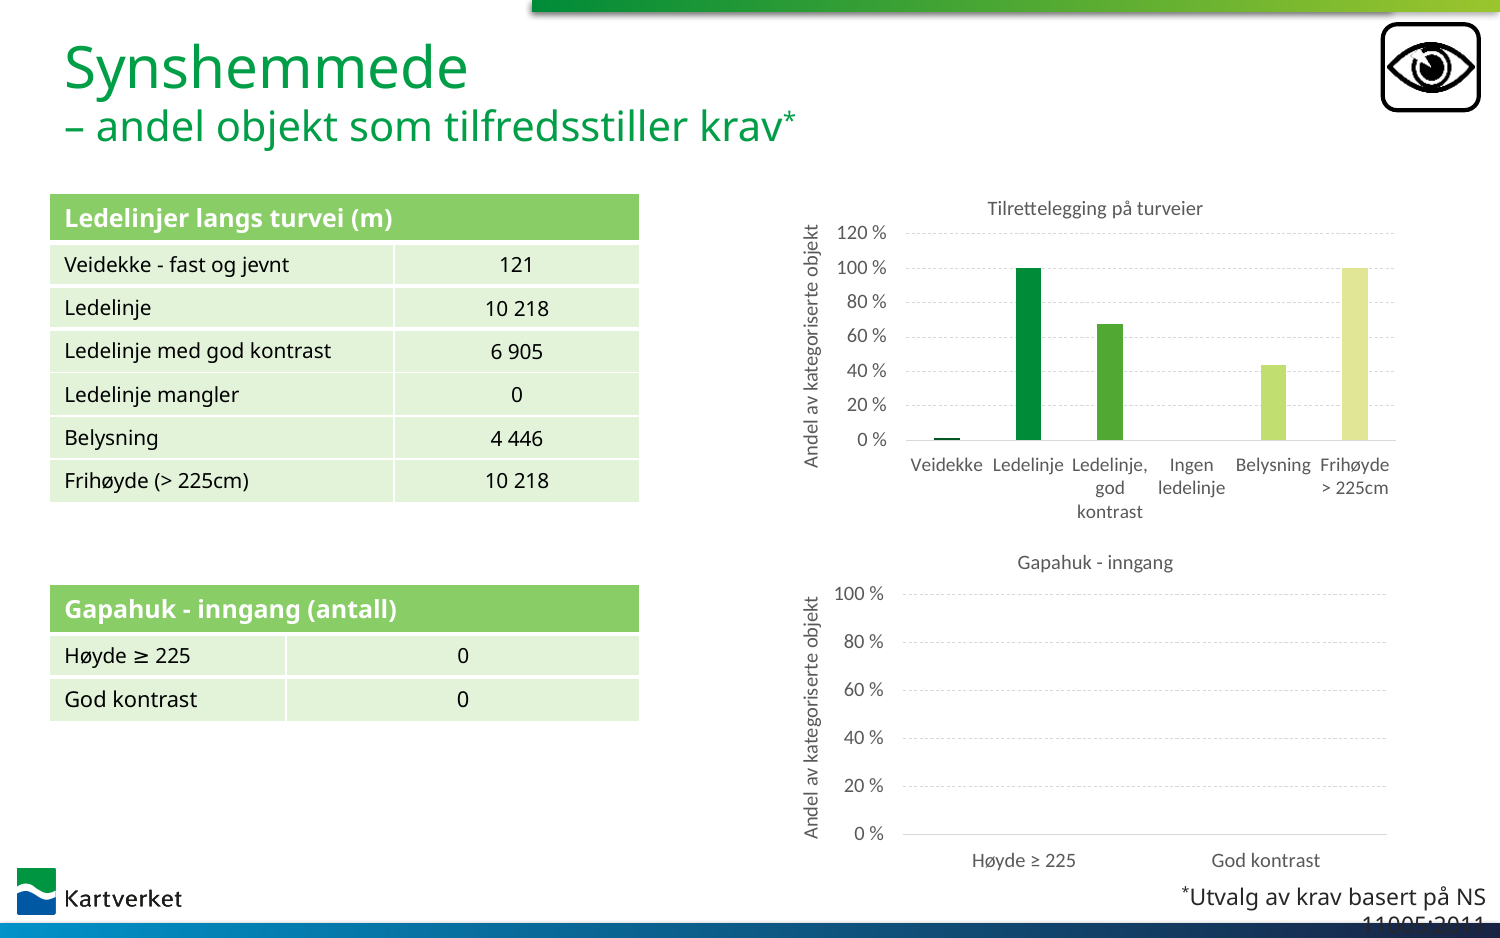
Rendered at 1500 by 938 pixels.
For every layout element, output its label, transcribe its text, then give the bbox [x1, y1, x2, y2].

table_cell 10 218 [395, 288, 639, 327]
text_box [1382, 24, 1480, 111]
table_cell 4 446 [395, 417, 639, 458]
picture [791, 187, 1400, 526]
table_cell Ledelinje [50, 288, 393, 327]
table_cell Frihøyde (> 225cm) [50, 460, 393, 502]
table_cell Ledelinje mangler [50, 373, 393, 415]
table_cell Ledelinje med god kontrast [50, 331, 393, 372]
table_cell Veidekke - fast og jevnt [50, 245, 393, 284]
table_cell 121 [395, 245, 639, 284]
table_cell God kontrast [50, 679, 285, 721]
table_cell 6 905 [395, 331, 639, 372]
table_header Ledelinjer langs turvei (m) [50, 194, 639, 240]
text_box Synshemmede – andel objekt som tilfredsstiller krav* [49, 24, 1431, 158]
table_cell 0 [287, 679, 639, 721]
table_cell Høyde ≥ 225 [50, 636, 285, 675]
table_cell 0 [287, 636, 639, 675]
table_cell 10 218 [395, 460, 639, 502]
picture [791, 541, 1400, 880]
table_cell 0 [395, 373, 639, 415]
table_header Gapahuk - inngang (antall) [50, 585, 639, 632]
text_box *Utvalg av krav basert på NS 11005:2011 [1068, 873, 1500, 938]
table_cell Belysning [50, 417, 393, 458]
